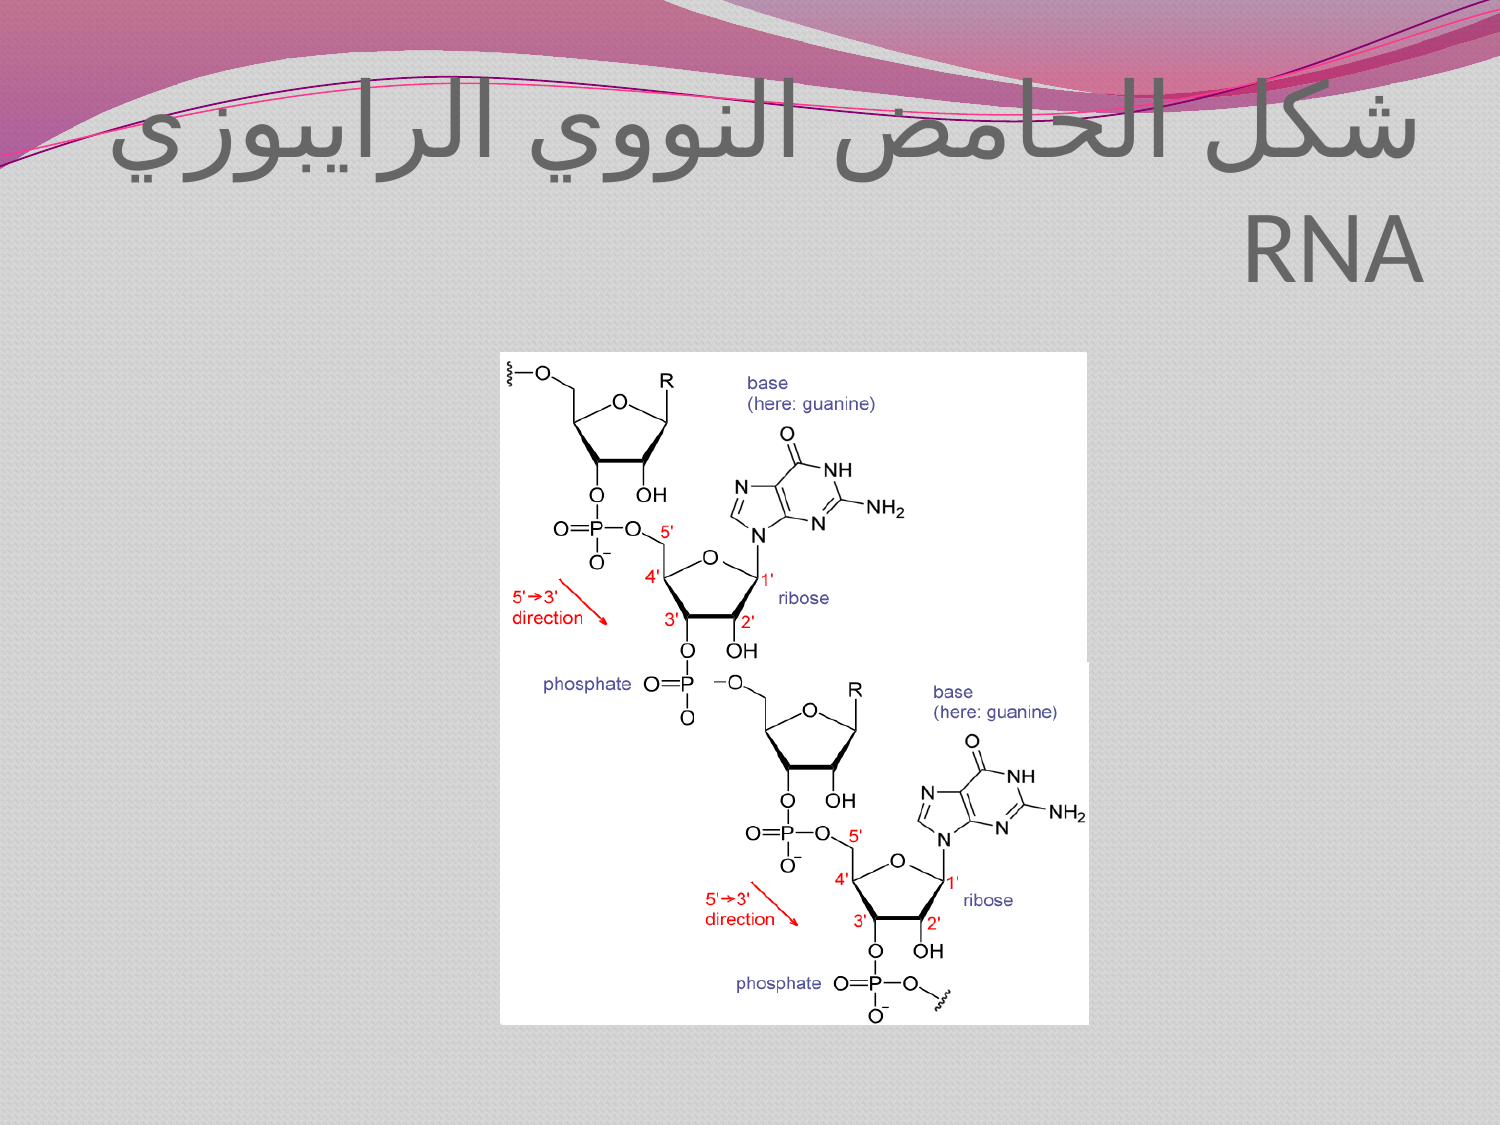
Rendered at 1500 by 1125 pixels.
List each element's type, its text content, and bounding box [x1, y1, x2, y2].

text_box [499, 351, 1089, 1026]
title شكل الحامض النووي الرايبوزي RNA [75, 115, 1425, 303]
